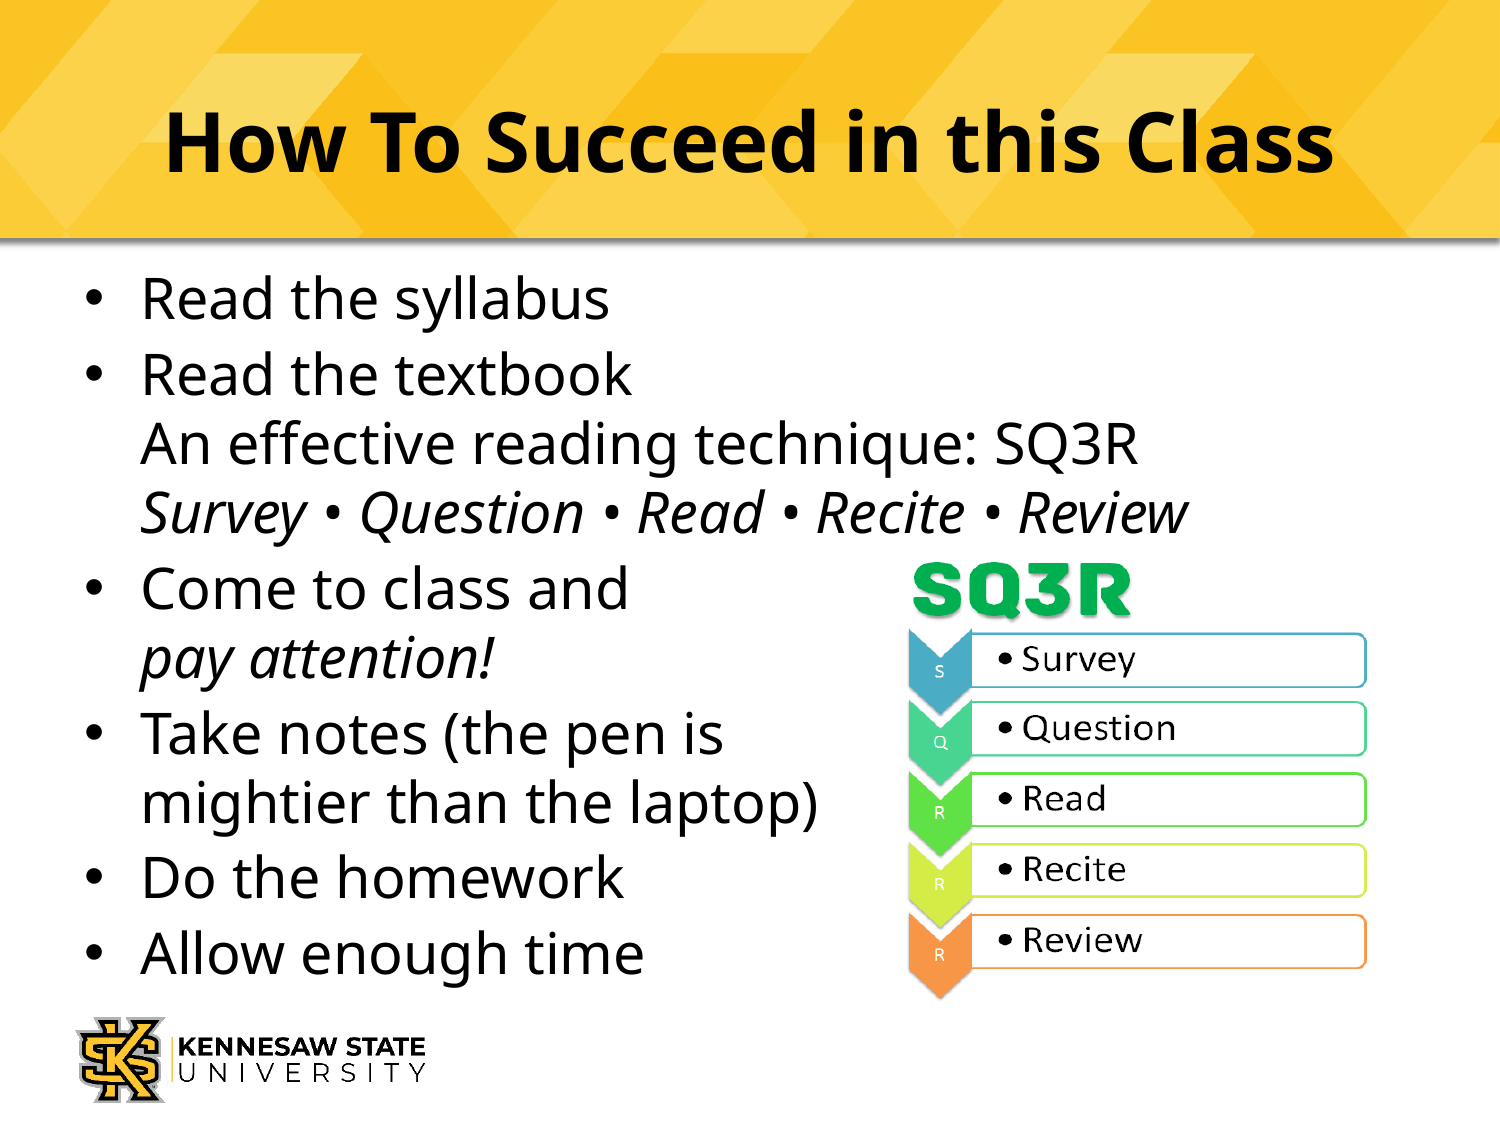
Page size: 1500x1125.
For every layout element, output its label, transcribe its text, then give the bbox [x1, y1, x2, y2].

picture [75, 1017, 425, 1103]
title How To Succeed in this Class [75, 45, 1425, 233]
picture [874, 549, 1382, 1013]
list Read the syllabus Read the textbook An effective reading technique: SQ3R Survey • Question • Read • Recite • Review Come to class and pay attention! Take notes (the pen is mightier than the laptop) Do the homework Allow enough time [69, 254, 1431, 1001]
picture [0, 0, 1500, 251]
